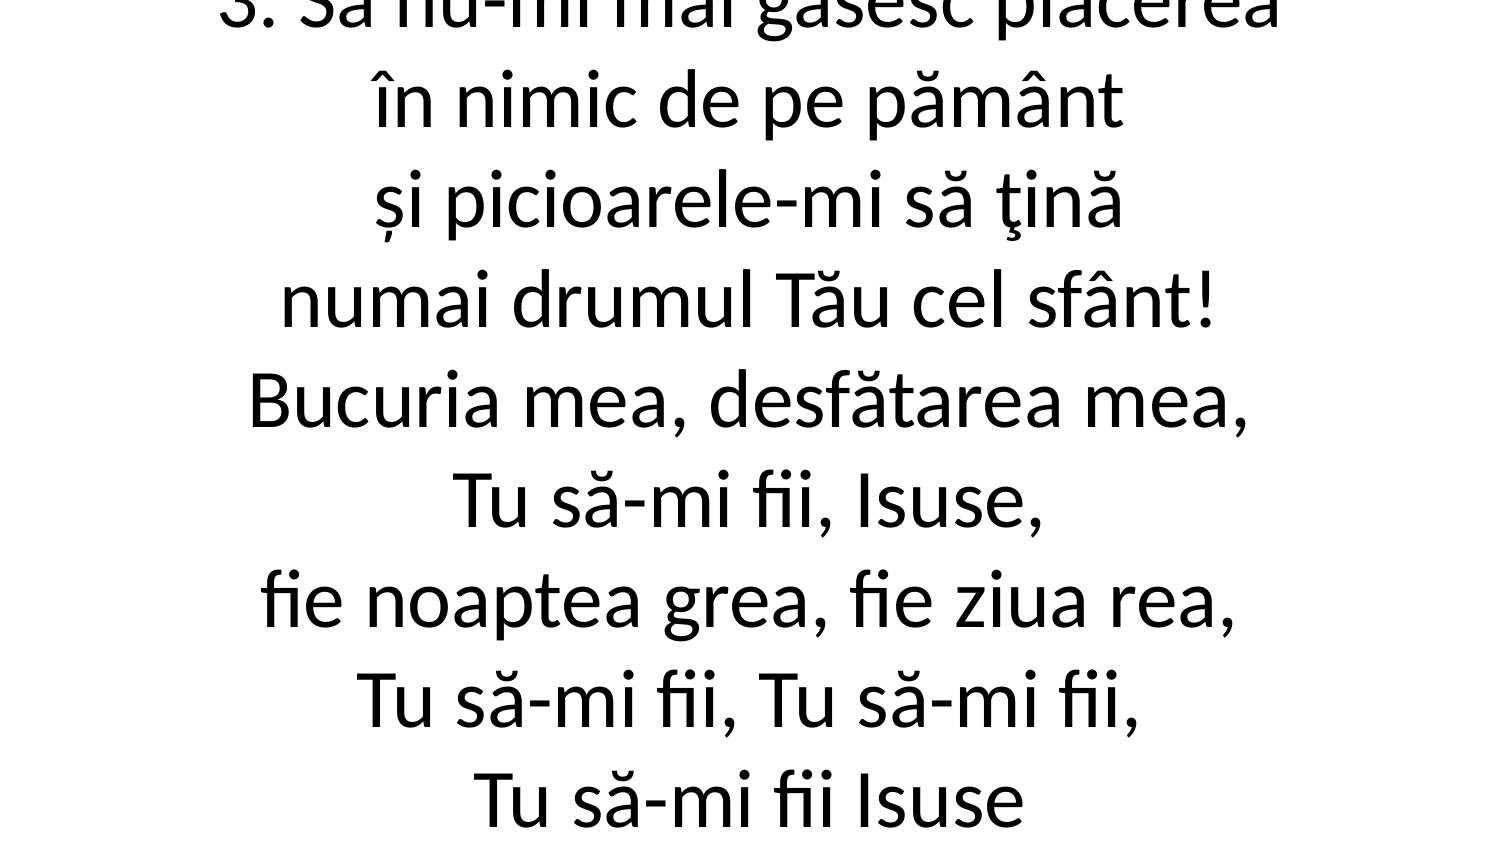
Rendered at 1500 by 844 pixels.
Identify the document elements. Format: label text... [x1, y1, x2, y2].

text_box 3. Să nu-mi mai găsesc plăcerea în nimic de pe pământ și picioarele-mi să ţină numai drumul Tău cel sfânt! Bucuria mea, desfătarea mea, Tu să-mi fii, Isuse, fie noaptea grea, fie ziua rea, Tu să-mi fii, Tu să-mi fii, Tu să-mi fii Isuse desfătarea mea, desfătarea mea. [182, 0, 1318, 844]
